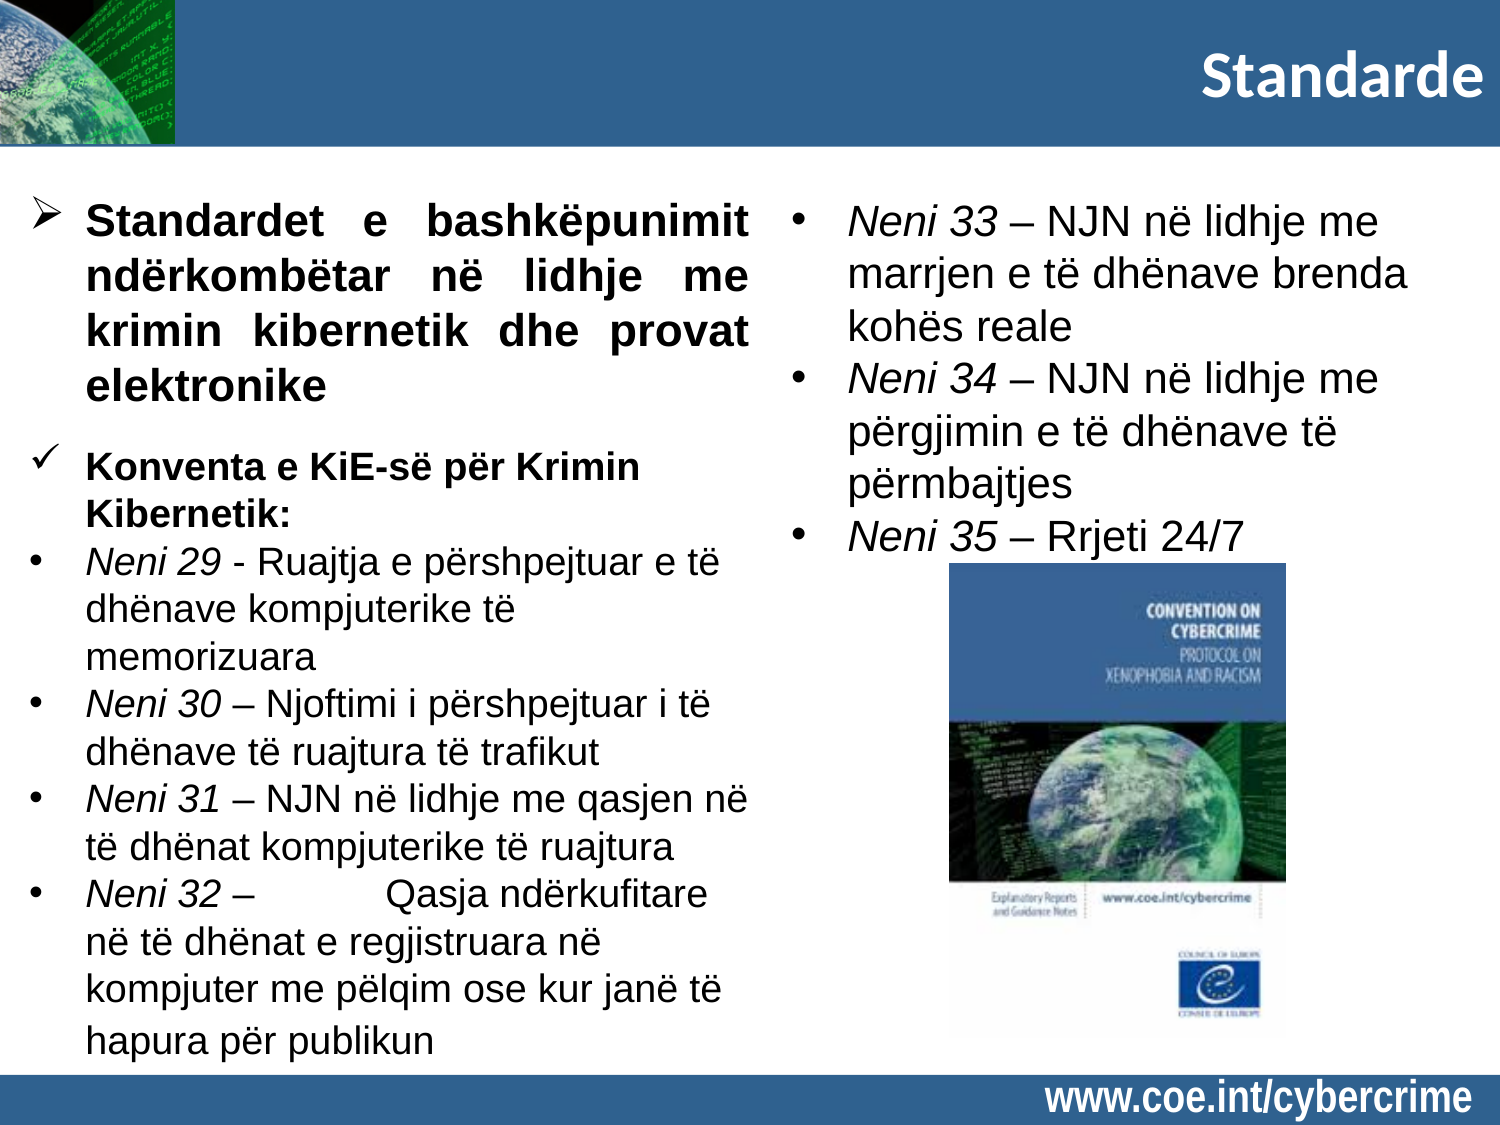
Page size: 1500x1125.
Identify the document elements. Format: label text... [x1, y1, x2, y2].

picture [0, 0, 175, 144]
text_box www.coe.int/cybercrime [1030, 1059, 1500, 1125]
text_box Neni 33 – NJN në lidhje me marrjen e të dhënave brenda kohës reale Neni 34 – NJN në lidhje me përgjimin e të dhënave të përmbajtjes Neni 35 – Rrjeti 24/7 [776, 185, 1480, 568]
text_box Standardet e bashkëpunimit ndërkombëtar në lidhje me krimin kibernetik dhe provat elektronike Konventa e KiE-së për Krimin Kibernetik: Neni 29 - Ruajtja e përshpejtuar e të dhënave kompjuterike të memorizuara Neni 30 – Njoftimi i përshpejtuar i të dhënave të ruajtura të trafikut Neni 31 – NJN në lidhje me qasjen në të dhënat kompjuterike të ruajtura Neni 32 – Qasja ndërkufitare në të dhënat e regjistruara në kompjuter me pëlqim ose kur janë të hapura për publikun [14, 183, 765, 1071]
text_box Standarde [177, 0, 1500, 149]
picture [948, 563, 1287, 1038]
text_box [0, 1073, 1030, 1125]
